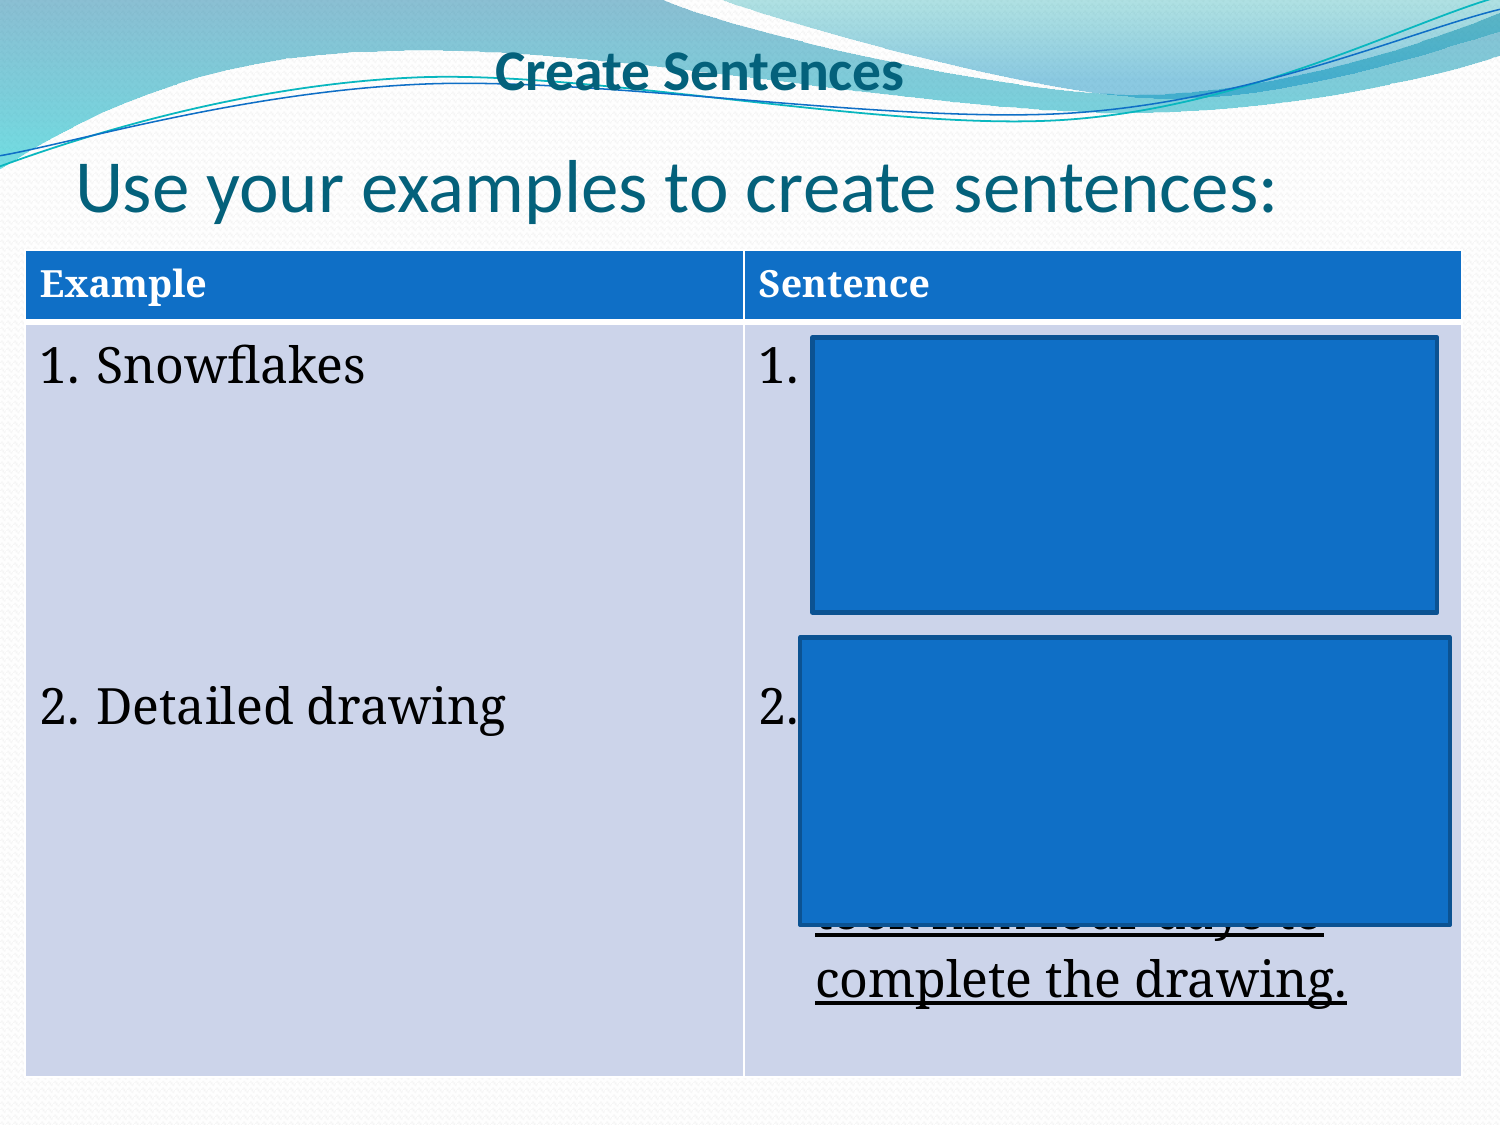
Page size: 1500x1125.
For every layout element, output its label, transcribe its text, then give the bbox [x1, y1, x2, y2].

title Use your examples to create sentences: [75, 137, 1425, 228]
table_cell Snowflakes Detailed drawing [26, 325, 743, 1076]
table_header Sentence [745, 251, 1461, 319]
text_box [810, 335, 1439, 615]
table_cell Snowflakes are intricate because they are made of complex patterns of ice. Because the artist wanted to include all the intricate details of the man’s face, it took him four days to complete the drawing. [745, 325, 1461, 1076]
table_header Example [26, 251, 743, 319]
text_box Create Sentences [0, 24, 1400, 138]
text_box [798, 635, 1452, 927]
